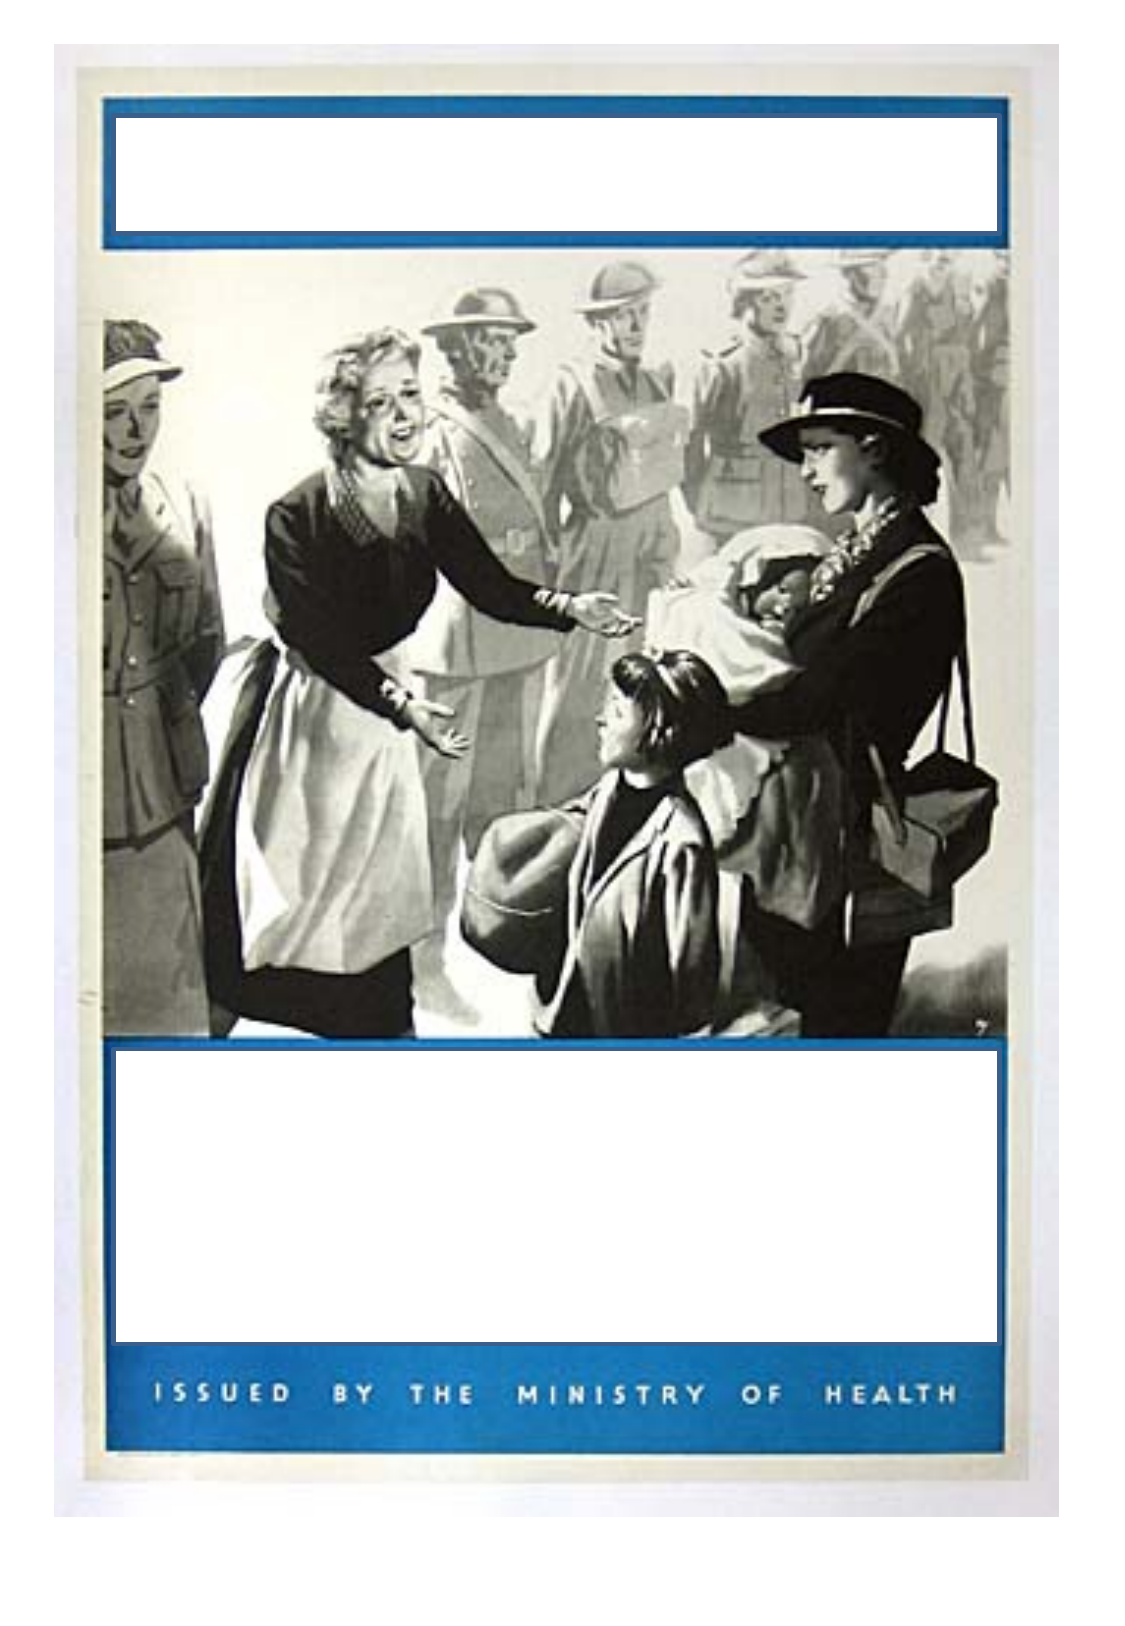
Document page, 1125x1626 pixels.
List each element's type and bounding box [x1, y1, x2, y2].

picture [54, 44, 1059, 1518]
